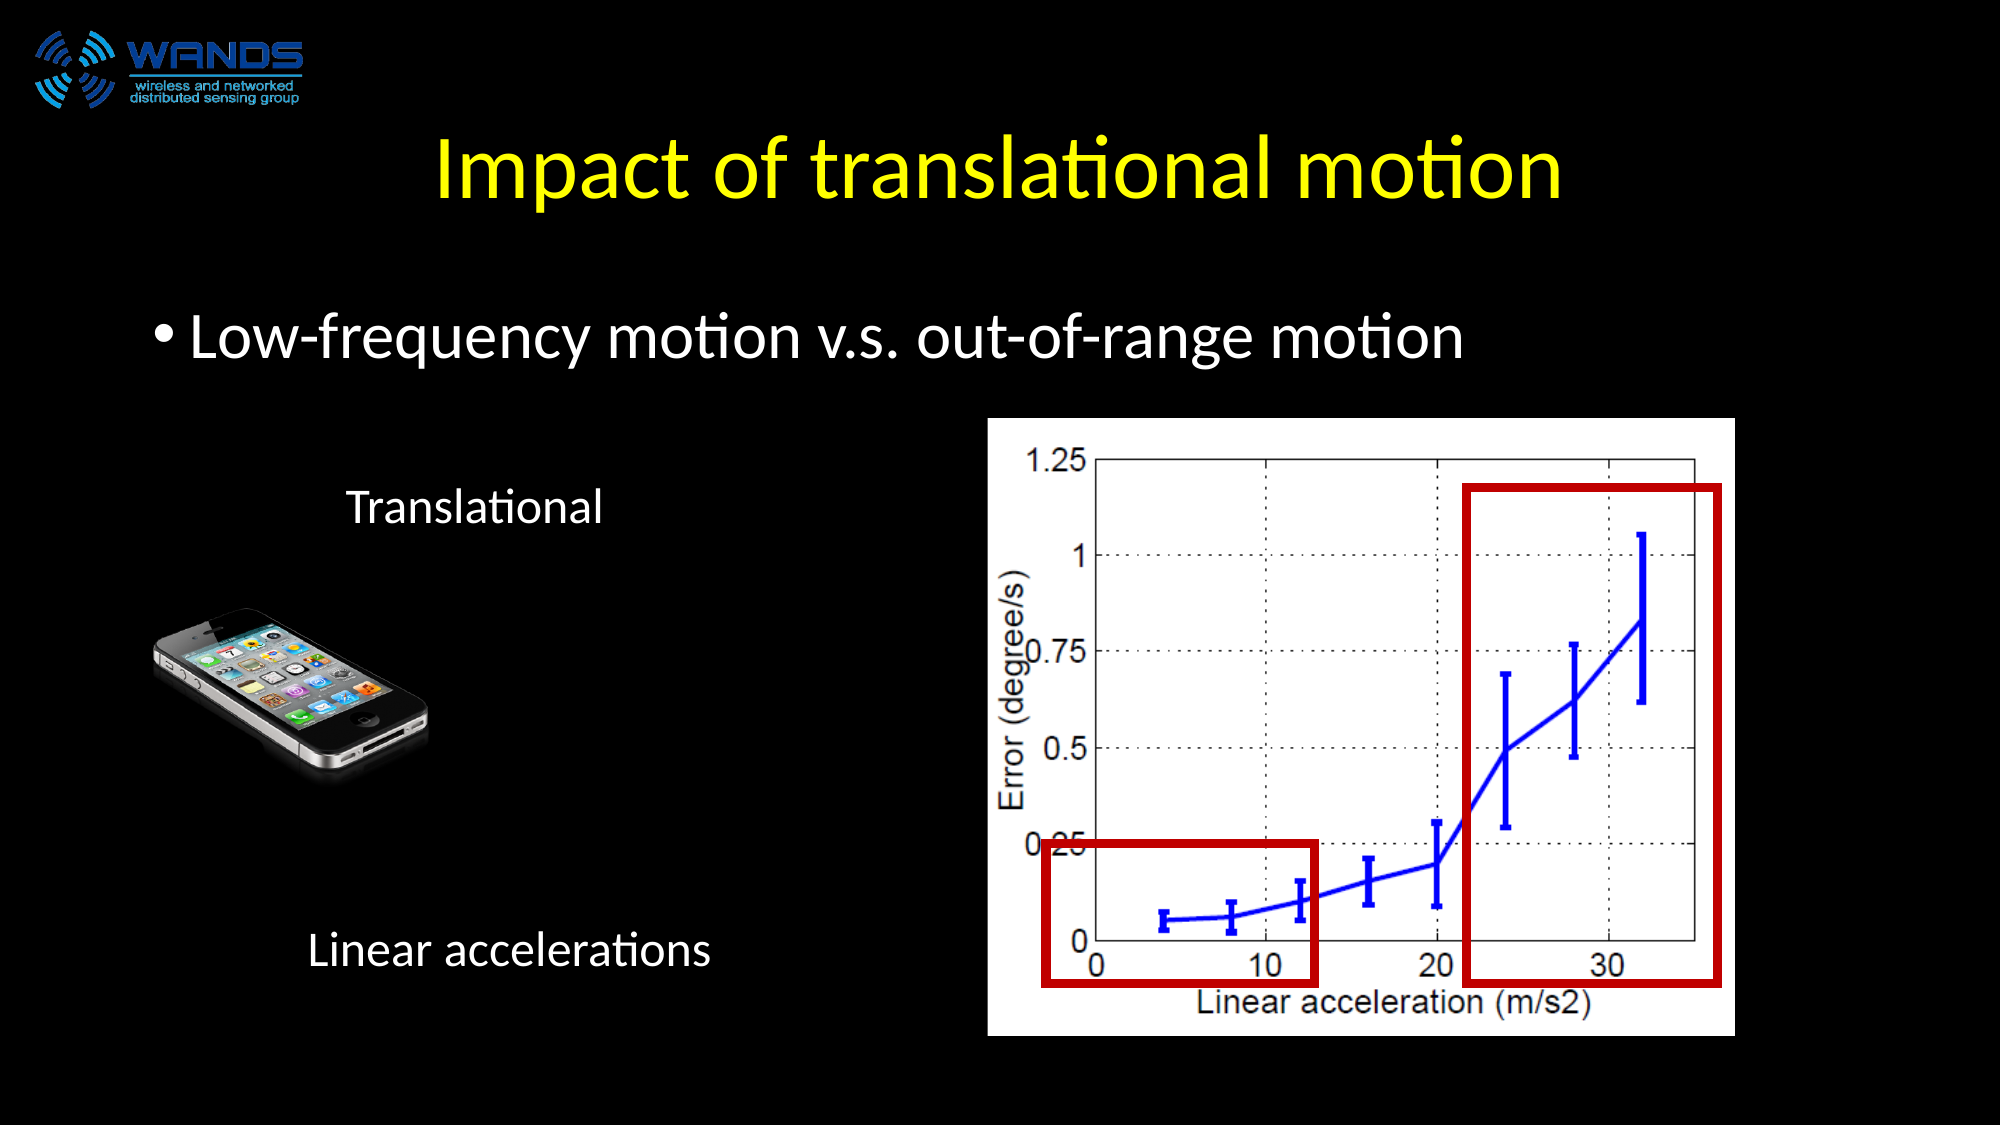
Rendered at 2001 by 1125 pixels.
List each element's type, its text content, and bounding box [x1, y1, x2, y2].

text_box Translational [296, 466, 665, 542]
list Low-frequency motion v.s. out-of-range motion [137, 293, 1889, 411]
text_box Linear accelerations [275, 909, 744, 985]
picture [35, 28, 303, 109]
title Impact of translational motion [137, 59, 1863, 278]
picture [138, 590, 446, 799]
picture [987, 418, 1735, 1036]
